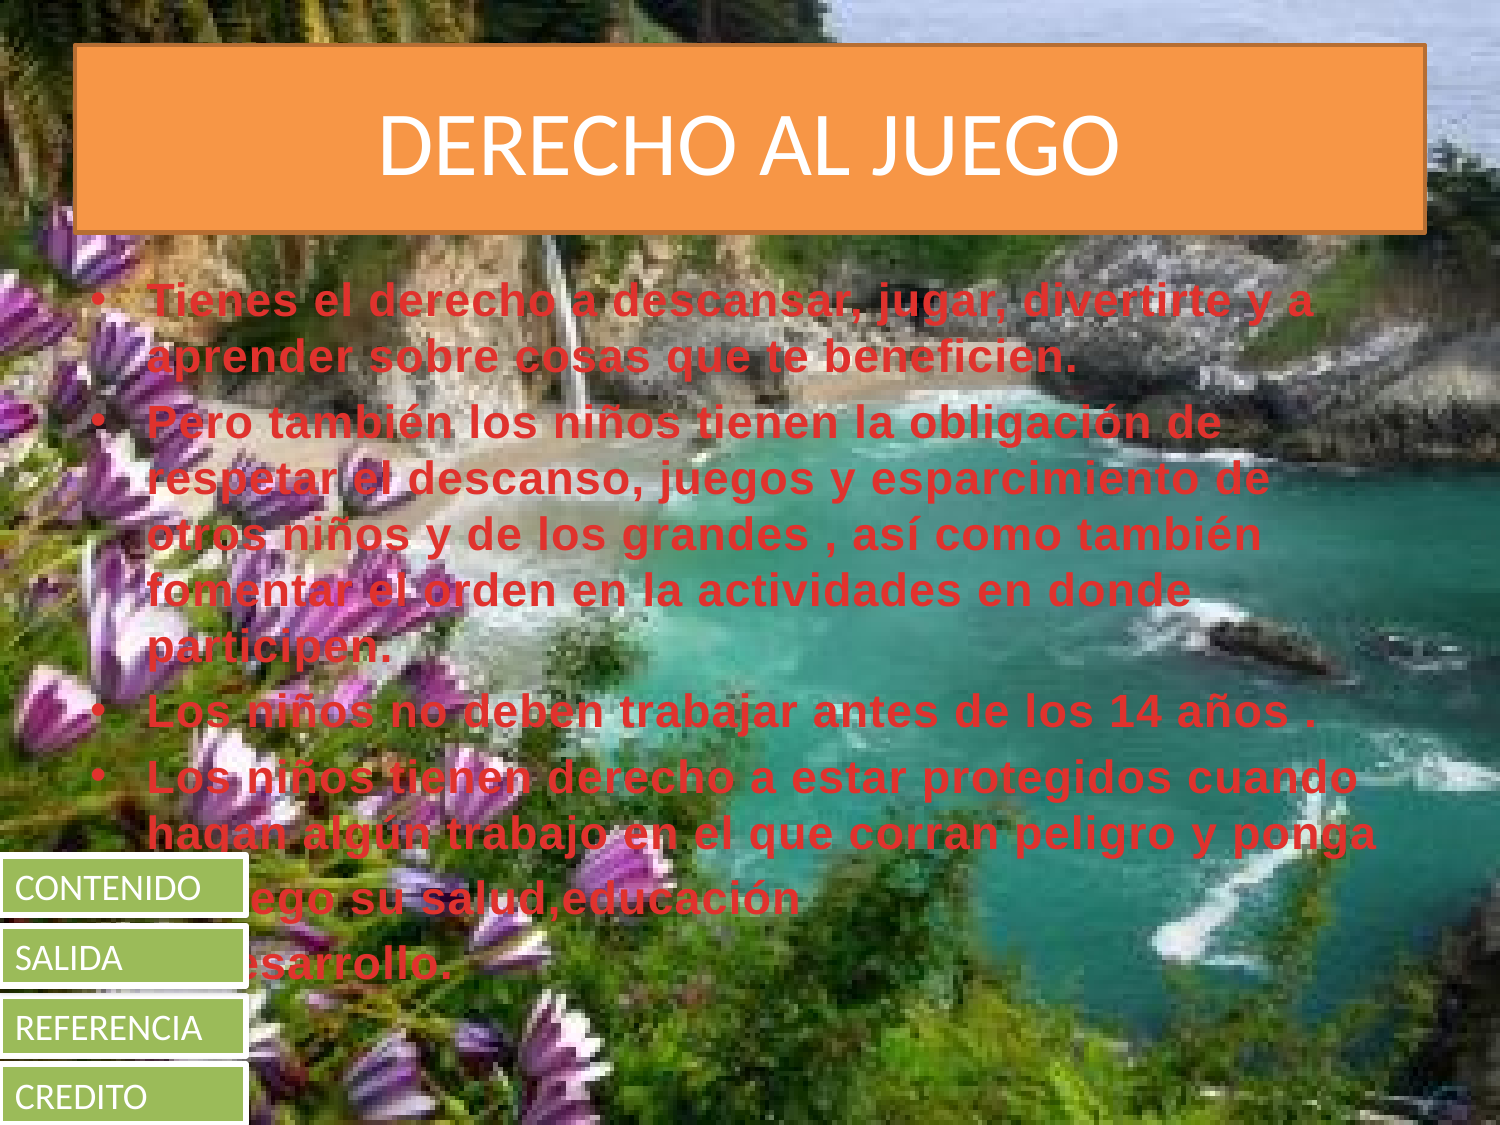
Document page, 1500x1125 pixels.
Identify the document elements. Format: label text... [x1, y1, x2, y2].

text_box SALIDA [0, 923, 249, 989]
picture [0, 0, 1500, 1125]
picture [0, 989, 75, 993]
title DERECHO AL JUEGO [73, 43, 1427, 235]
text_box CREDITO [0, 1061, 249, 1125]
picture [0, 918, 75, 923]
text_box REFERENCIA [0, 994, 249, 1059]
list Tienes el derecho a descansar, jugar, divertirte y a aprender sobre cosas que te beneficien. Pero también los niños tienen la obligación de respetar el descanso, juegos y esparcimiento de otros niños y de los grandes , así como también fomentar el orden en la actividades en donde participen. Los niños no deben trabajar antes de los 14 años . Los niños tienen derecho a estar protegidos cuando hagan algún trabajo en el que corran peligro y ponga en riego su salud,educación o desarrollo. [75, 262, 1425, 1005]
text_box CONTENIDO [0, 852, 249, 918]
